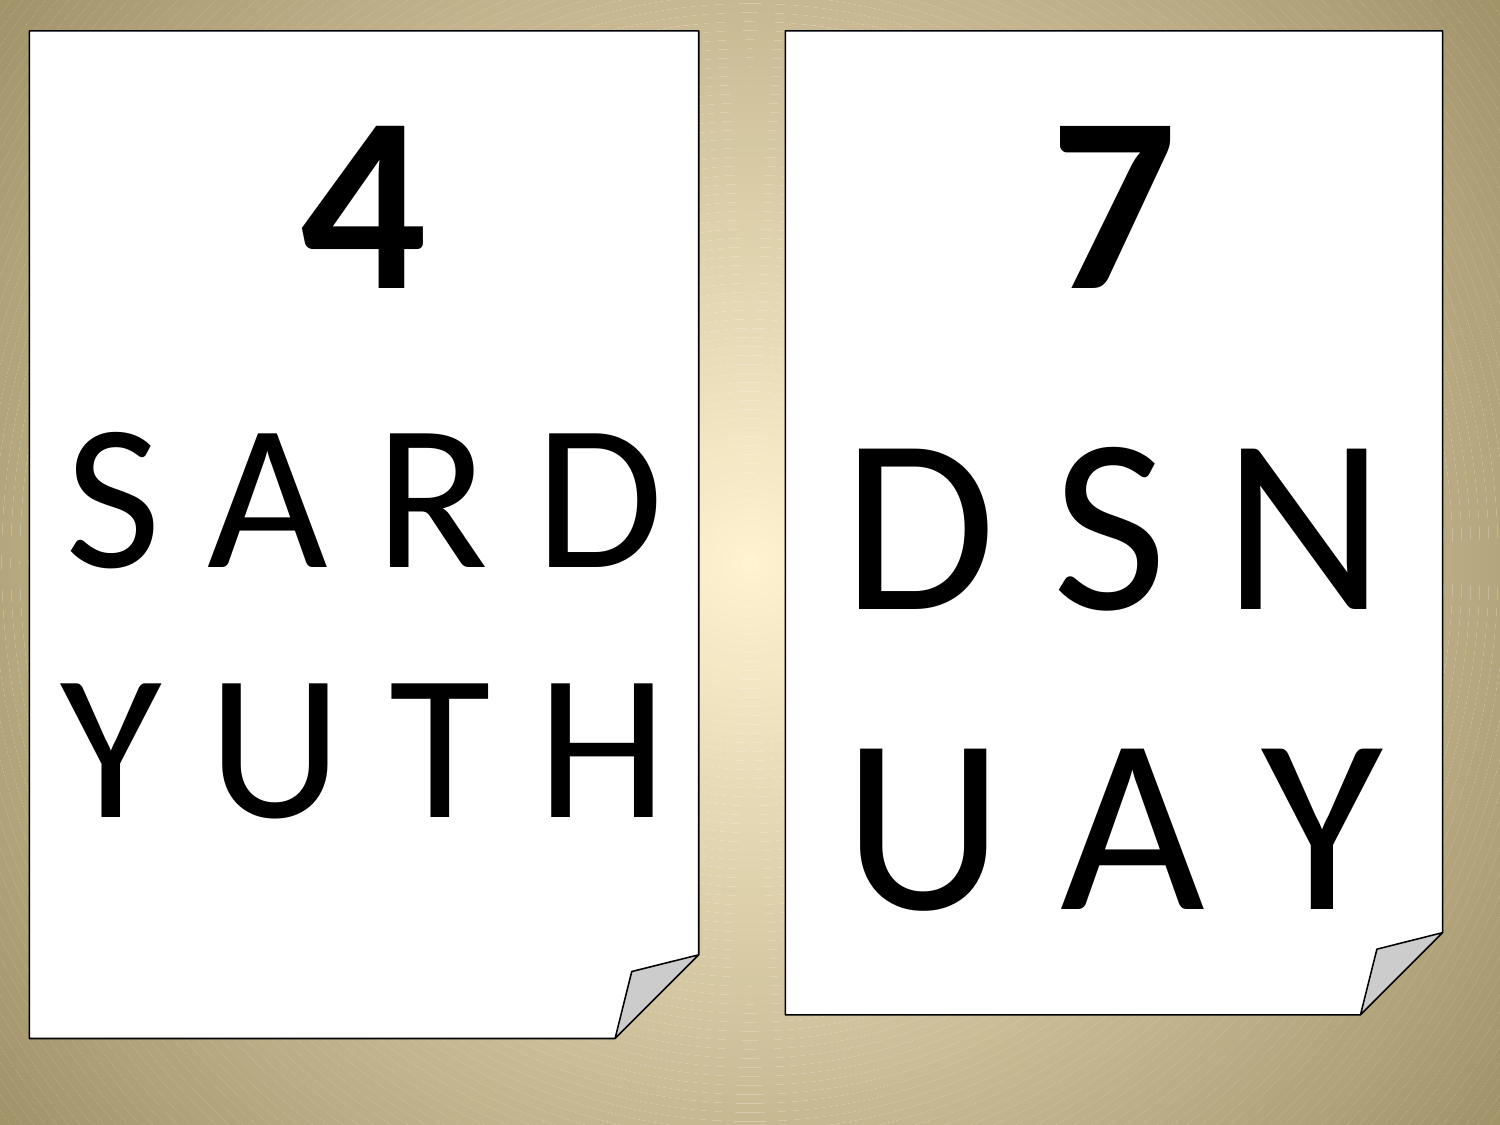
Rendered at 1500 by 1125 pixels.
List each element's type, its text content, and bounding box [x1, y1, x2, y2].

text_box 7 D S N U A Y [785, 30, 1443, 1015]
text_box 4 S A R D Y U T H [29, 30, 699, 1039]
